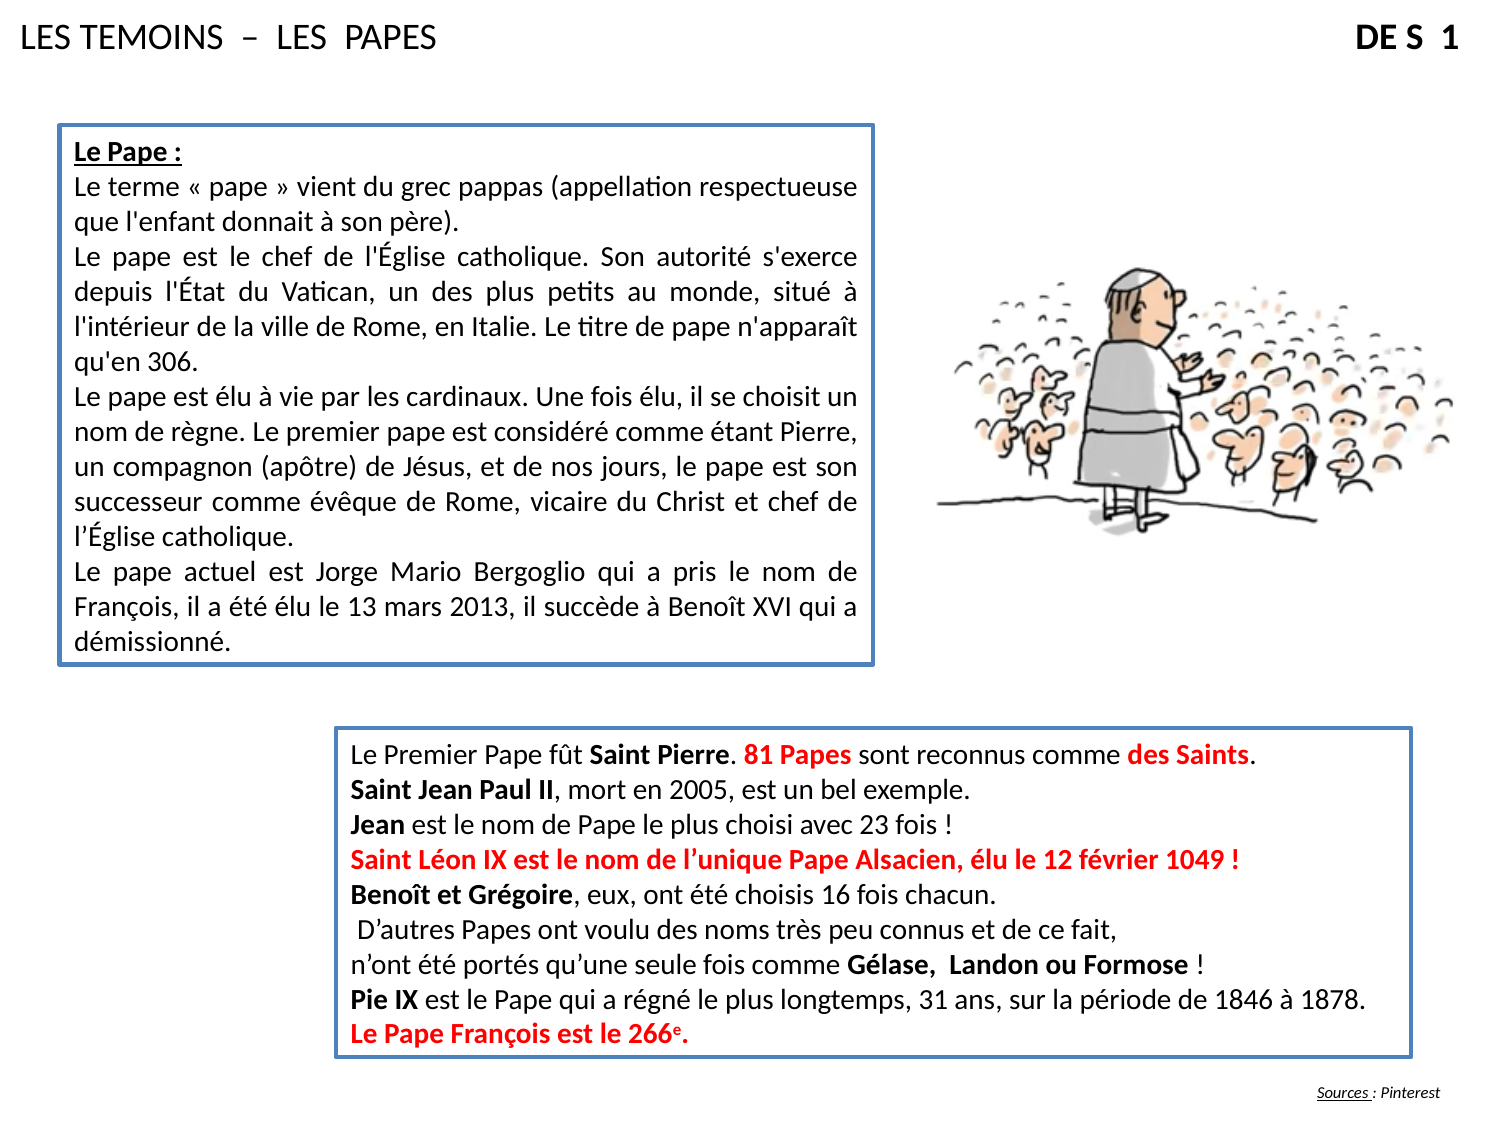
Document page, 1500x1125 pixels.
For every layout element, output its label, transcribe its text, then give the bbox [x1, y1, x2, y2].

text_box Le Premier Pape fût Saint Pierre. 81 Papes sont reconnus comme des Saints. Saint Jean Paul II, mort en 2005, est un bel exemple. Jean est le nom de Pape le plus choisi avec 23 fois ! Saint Léon IX est le nom de l’unique Pape Alsacien, élu le 12 février 1049 ! Benoît et Grégoire, eux, ont été choisis 16 fois chacun. D’autres Papes ont voulu des noms très peu connus et de ce fait, n’ont été portés qu’une seule fois comme Gélase, Landon ou Formose ! Pie IX est le Pape qui a régné le plus longtemps, 31 ans, sur la période de 1846 à 1878. Le Pape François est le 266e. [334, 726, 1413, 1059]
picture [925, 235, 1493, 561]
text_box Le Pape : Le terme « pape » vient du grec pappas (appellation respectueuse que l'enfant donnait à son père). Le pape est le chef de l'Église catholique. Son autorité s'exerce depuis l'État du Vatican, un des plus petits au monde, situé à l'intérieur de la ville de Rome, en Italie. Le titre de pape n'apparaît qu'en 306. Le pape est élu à vie par les cardinaux. Une fois élu, il se choisit un nom de règne. Le premier pape est considéré comme étant Pierre, un compagnon (apôtre) de Jésus, et de nos jours, le pape est son successeur comme évêque de Rome, vicaire du Christ et chef de l’Église catholique. Le pape actuel est Jorge Mario Bergoglio qui a pris le nom de François, il a été élu le 13 mars 2013, il succède à Benoît XVI qui a démissionné. [57, 123, 875, 667]
text_box LES TEMOINS – LES PAPES DE S 1 [0, 4, 1493, 65]
text_box Sources : Pinterest [1302, 1074, 1456, 1110]
